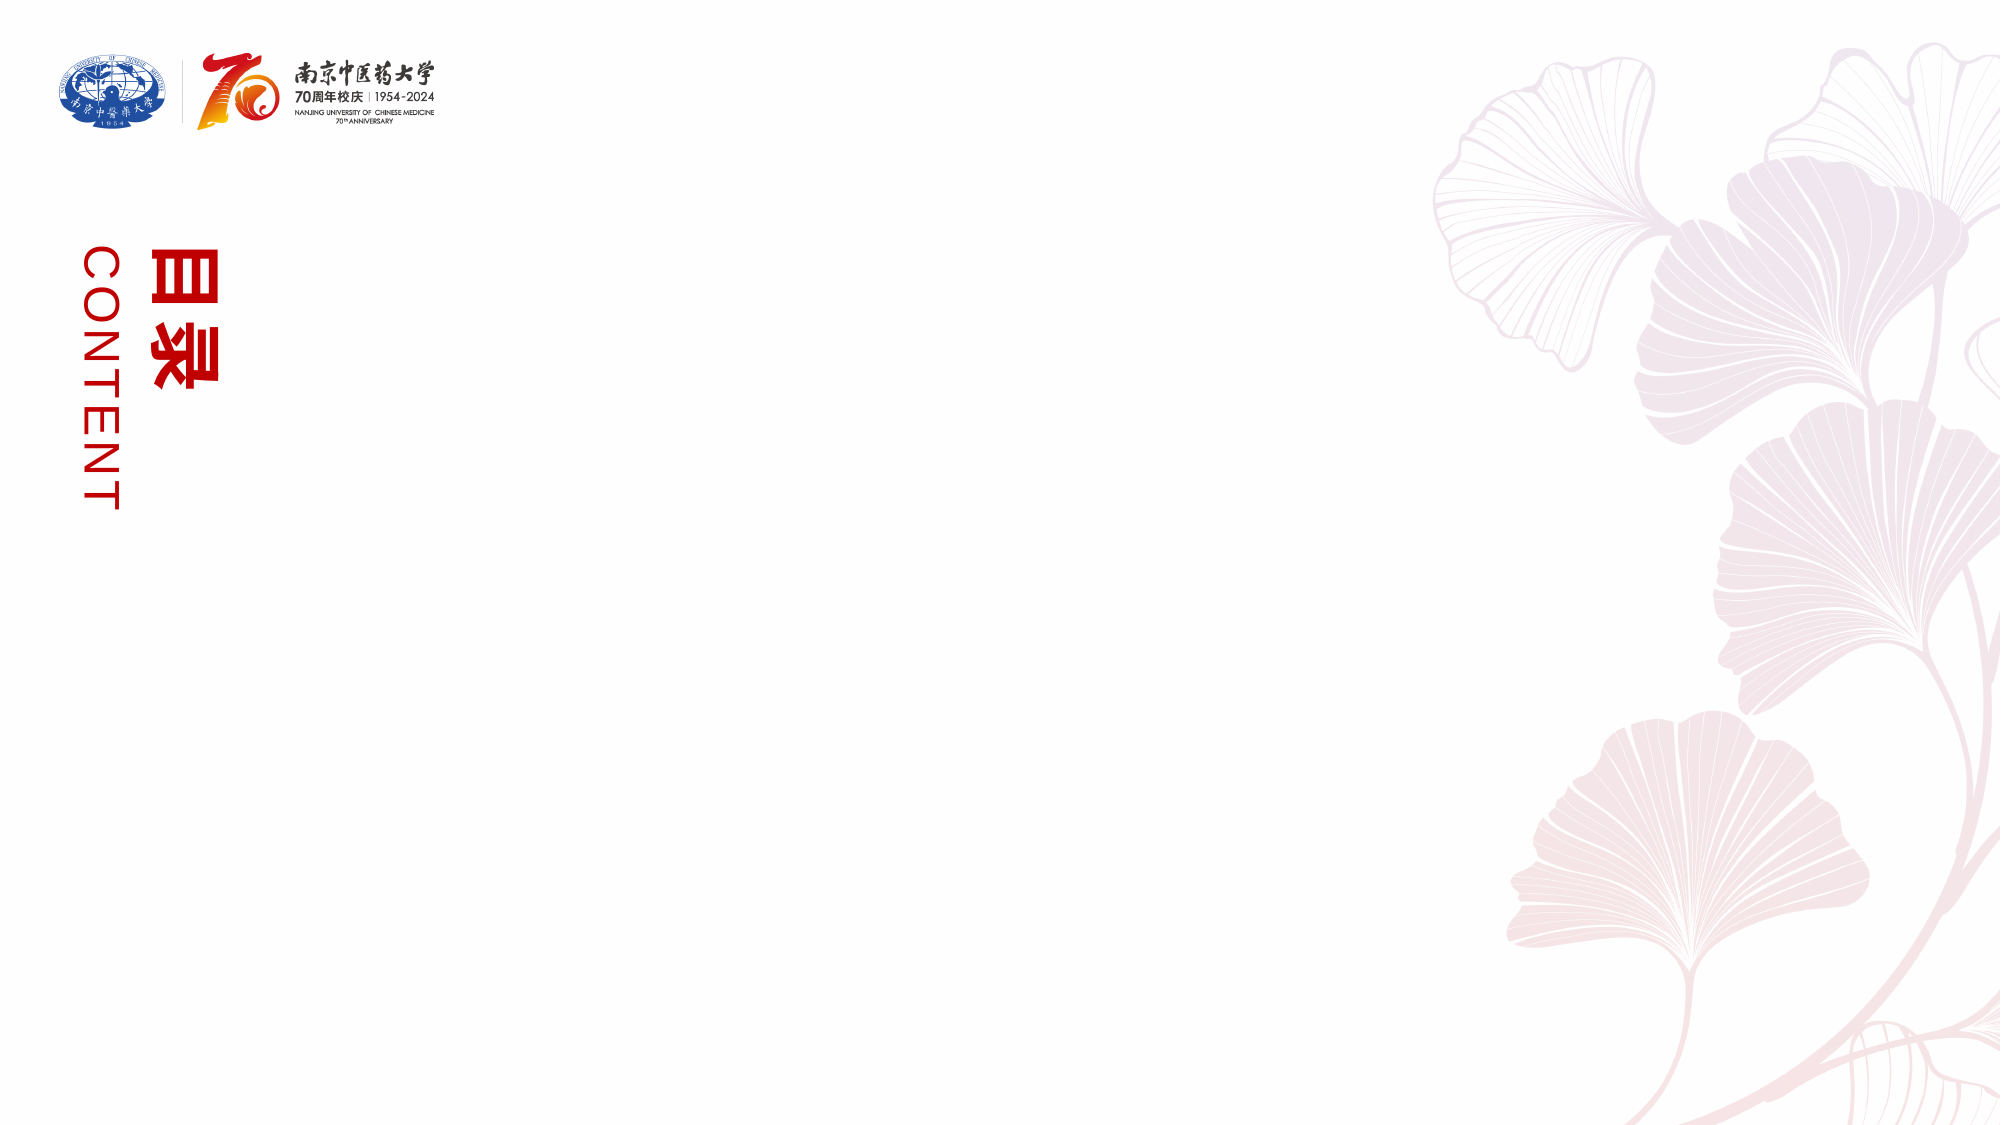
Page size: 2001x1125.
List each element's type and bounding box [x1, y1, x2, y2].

text_box [2, 229, 260, 1040]
picture [0, 0, 2000, 1125]
